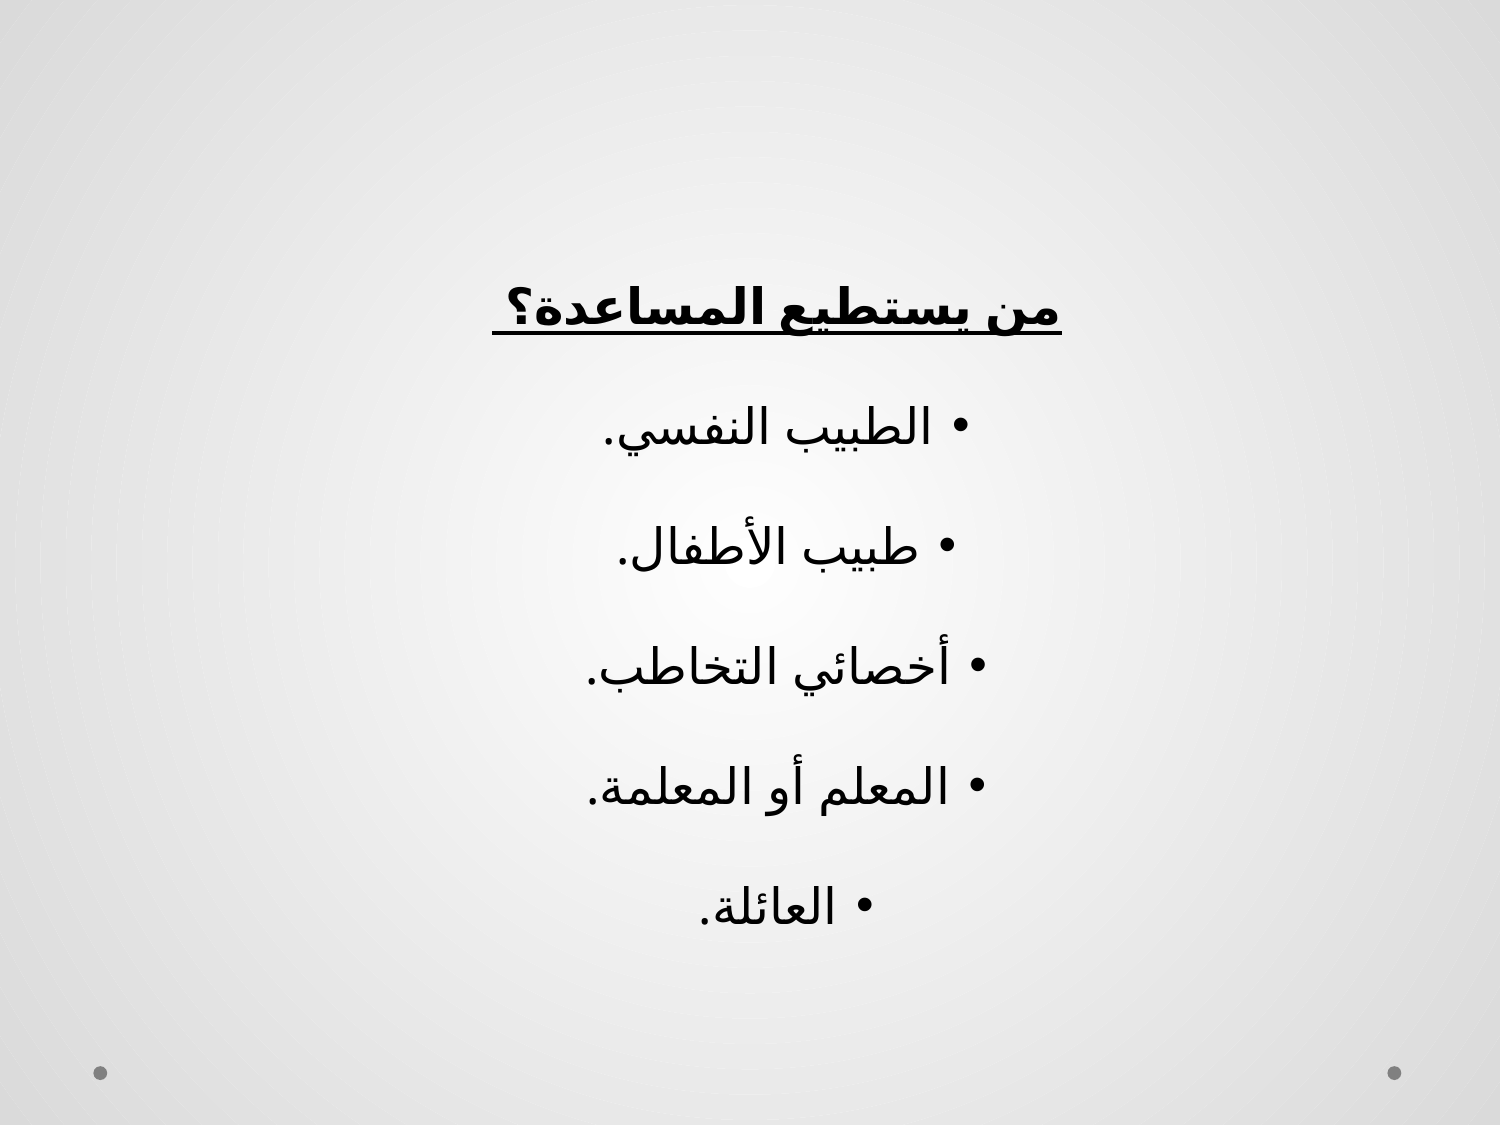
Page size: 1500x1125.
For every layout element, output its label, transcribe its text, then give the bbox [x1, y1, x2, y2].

text_box من يستطيع المساعدة؟ الطبيب النفسي. طبيب الأطفال. أخصائي التخاطب. المعلم أو المعلمة. العائلة. [265, 267, 1289, 1002]
